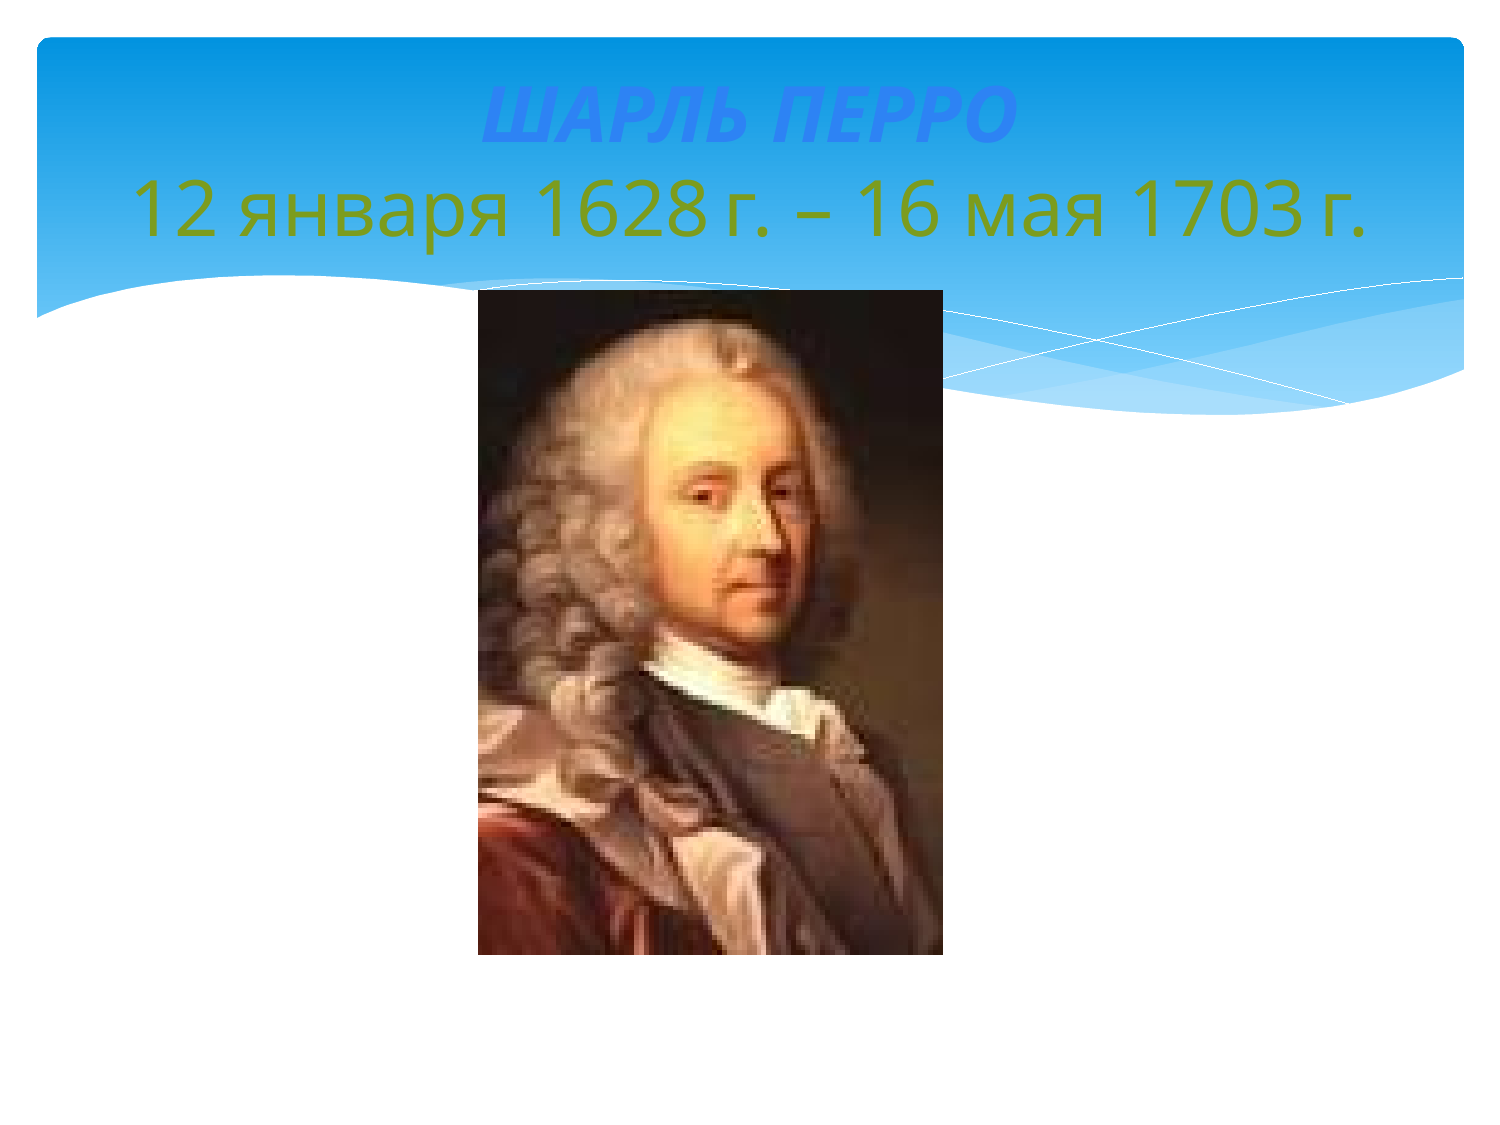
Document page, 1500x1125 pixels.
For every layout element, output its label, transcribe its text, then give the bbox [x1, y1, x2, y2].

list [477, 290, 943, 956]
title ШАРЛЬ ПЕРРО 12 января 1628 г. – 16 мая 1703 г. [75, 55, 1425, 261]
